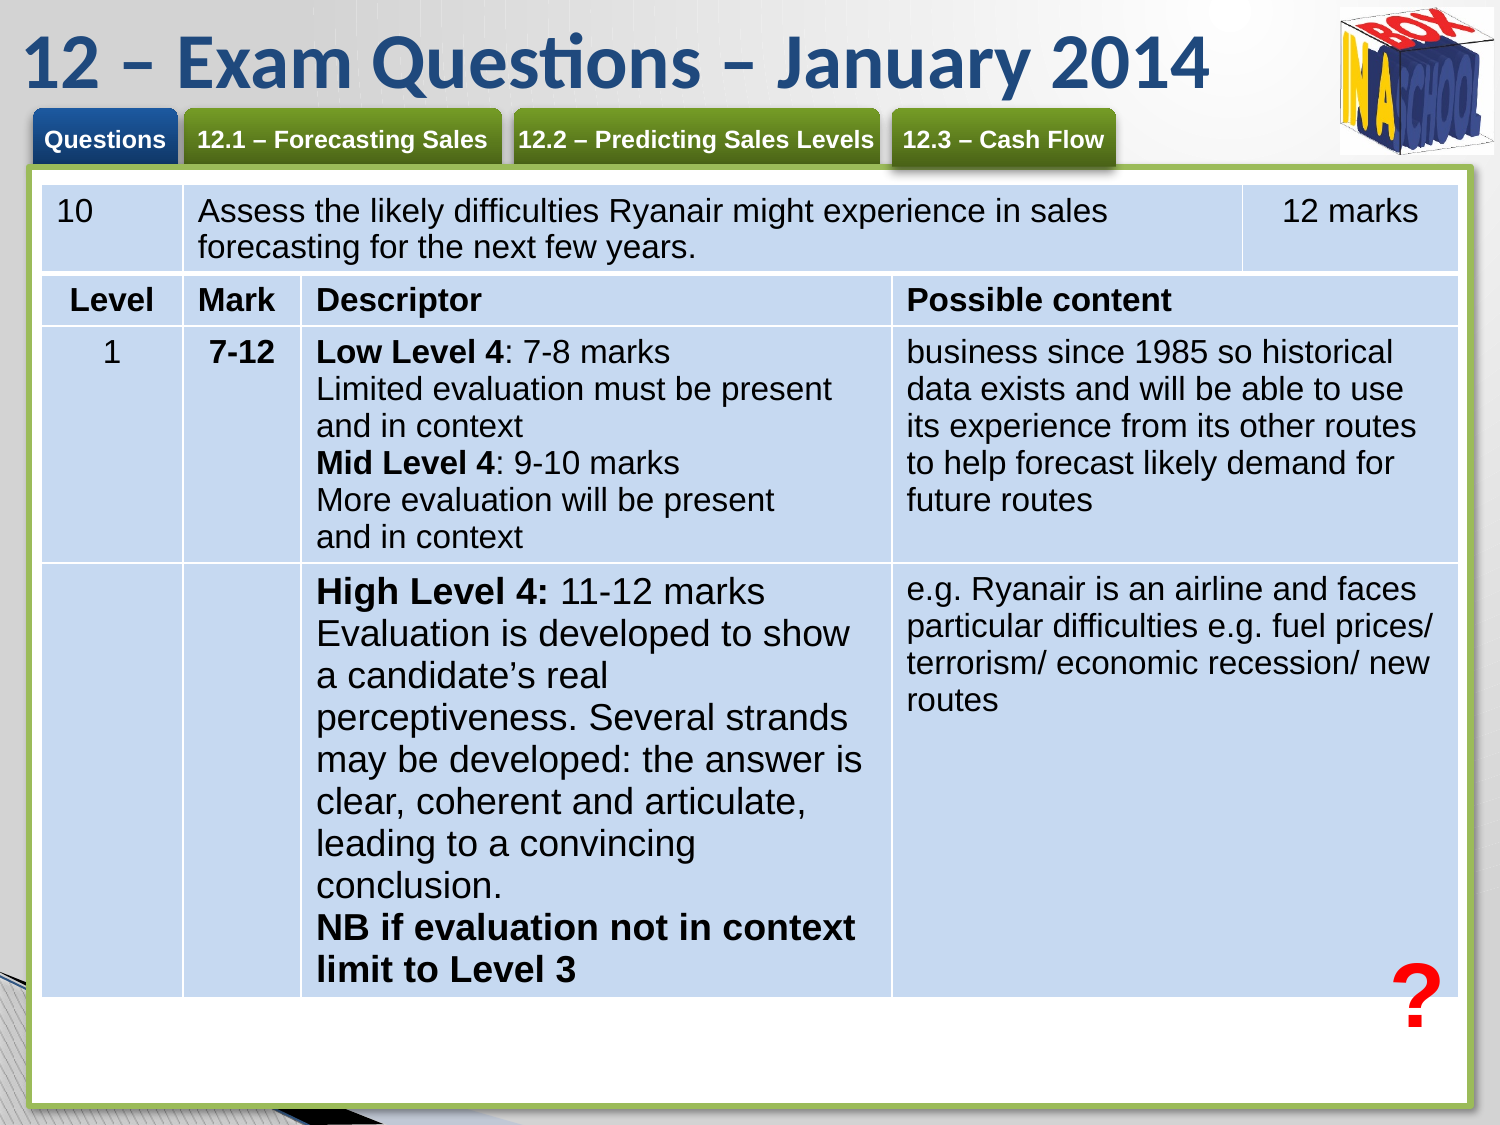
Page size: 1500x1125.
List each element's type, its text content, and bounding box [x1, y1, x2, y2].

table_header Assess the likely difficulties Ryanair might experience in sales forecasting for the next few years. [184, 185, 1242, 271]
table_cell [184, 564, 300, 997]
table_cell Level [42, 276, 182, 325]
table_cell Mark [184, 276, 300, 325]
table_cell Low Level 4: 7-8 marks Limited evaluation must be present and in context Mid Level 4: 9-10 marks More evaluation will be present and in context [302, 327, 891, 562]
picture [1340, 7, 1495, 155]
text_box ? [1374, 928, 1446, 1054]
table_cell Descriptor [302, 276, 891, 325]
table_cell 1 [42, 327, 182, 562]
table_cell [42, 564, 182, 997]
table_cell High Level 4: 11-12 marks Evaluation is developed to show a candidate’s real perceptiveness. Several strands may be developed: the answer is clear, coherent and articulate, leading to a convincing conclusion. NB if evaluation not in context limit to Level 3 [302, 564, 891, 997]
picture [281, 1114, 303, 1125]
table_cell business since 1985 so historical data exists and will be able to use its experience from its other routes to help forecast likely demand for future routes [893, 327, 1458, 562]
table_header 10 [42, 185, 182, 271]
table_cell 7-12 [184, 327, 300, 562]
title 12 – Exam Questions – January 2014 [5, 11, 1270, 102]
table_cell e.g. Ryanair is an airline and faces particular difficulties e.g. fuel prices/ terrorism/ economic recession/ new routes [893, 564, 1458, 997]
table_cell Possible content [893, 276, 1458, 325]
table_header 12 marks [1243, 185, 1458, 271]
